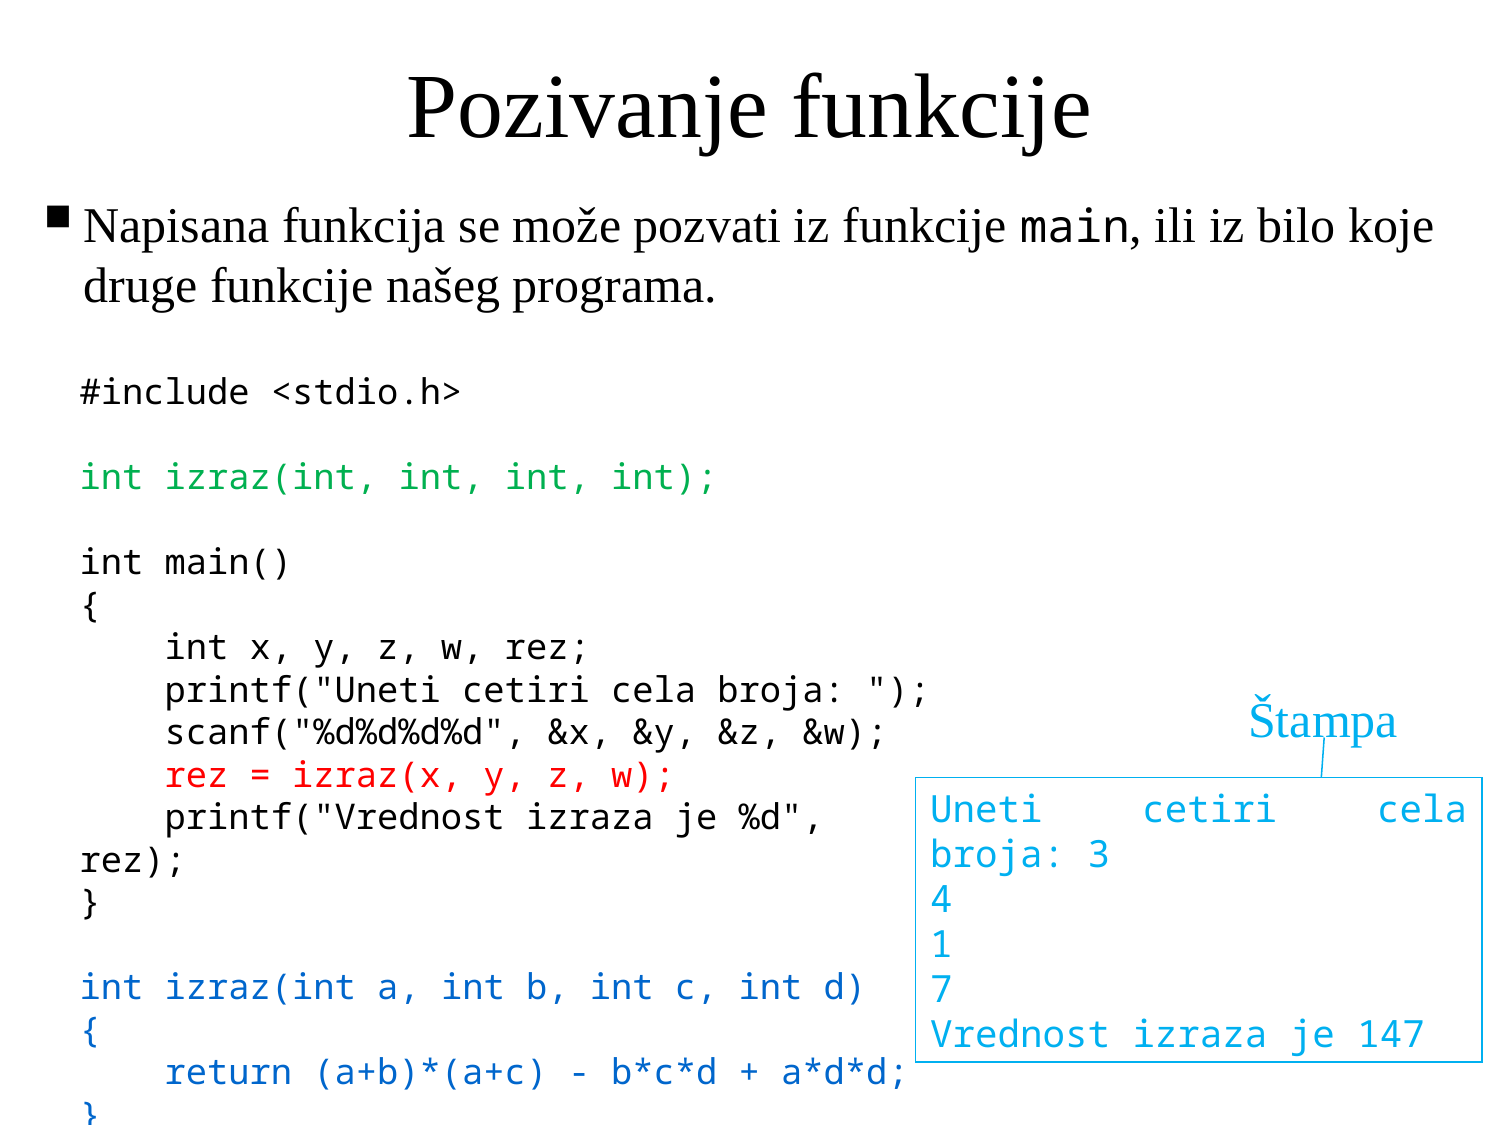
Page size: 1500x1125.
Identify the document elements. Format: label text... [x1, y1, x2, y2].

text_box Štampa [1233, 680, 1424, 755]
text_box Uneti cetiri cela broja: 3 4 1 7 Vrednost izraza je 147 [915, 777, 1483, 1063]
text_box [1319, 737, 1325, 799]
text_box #include <stdio.h> int izraz(int, int, int, int); int main() { int x, y, z, w, rez; printf("Uneti cetiri cela broja: "); scanf("%d%d%d%d", &x, &y, &z, &w); rez = izraz(x, y, z, w); printf("Vrednost izraza je %d", rez); } int izraz(int a, int b, int c, int d) { return (a+b)*(a+c) - b*c*d + a*d*d; } [64, 361, 951, 1094]
text_box Napisana funkcija se može pozvati iz funkcije main, ili iz bilo koje druge funkcije našeg programa. [29, 184, 1471, 338]
title Pozivanje funkcije [112, 7, 1388, 184]
